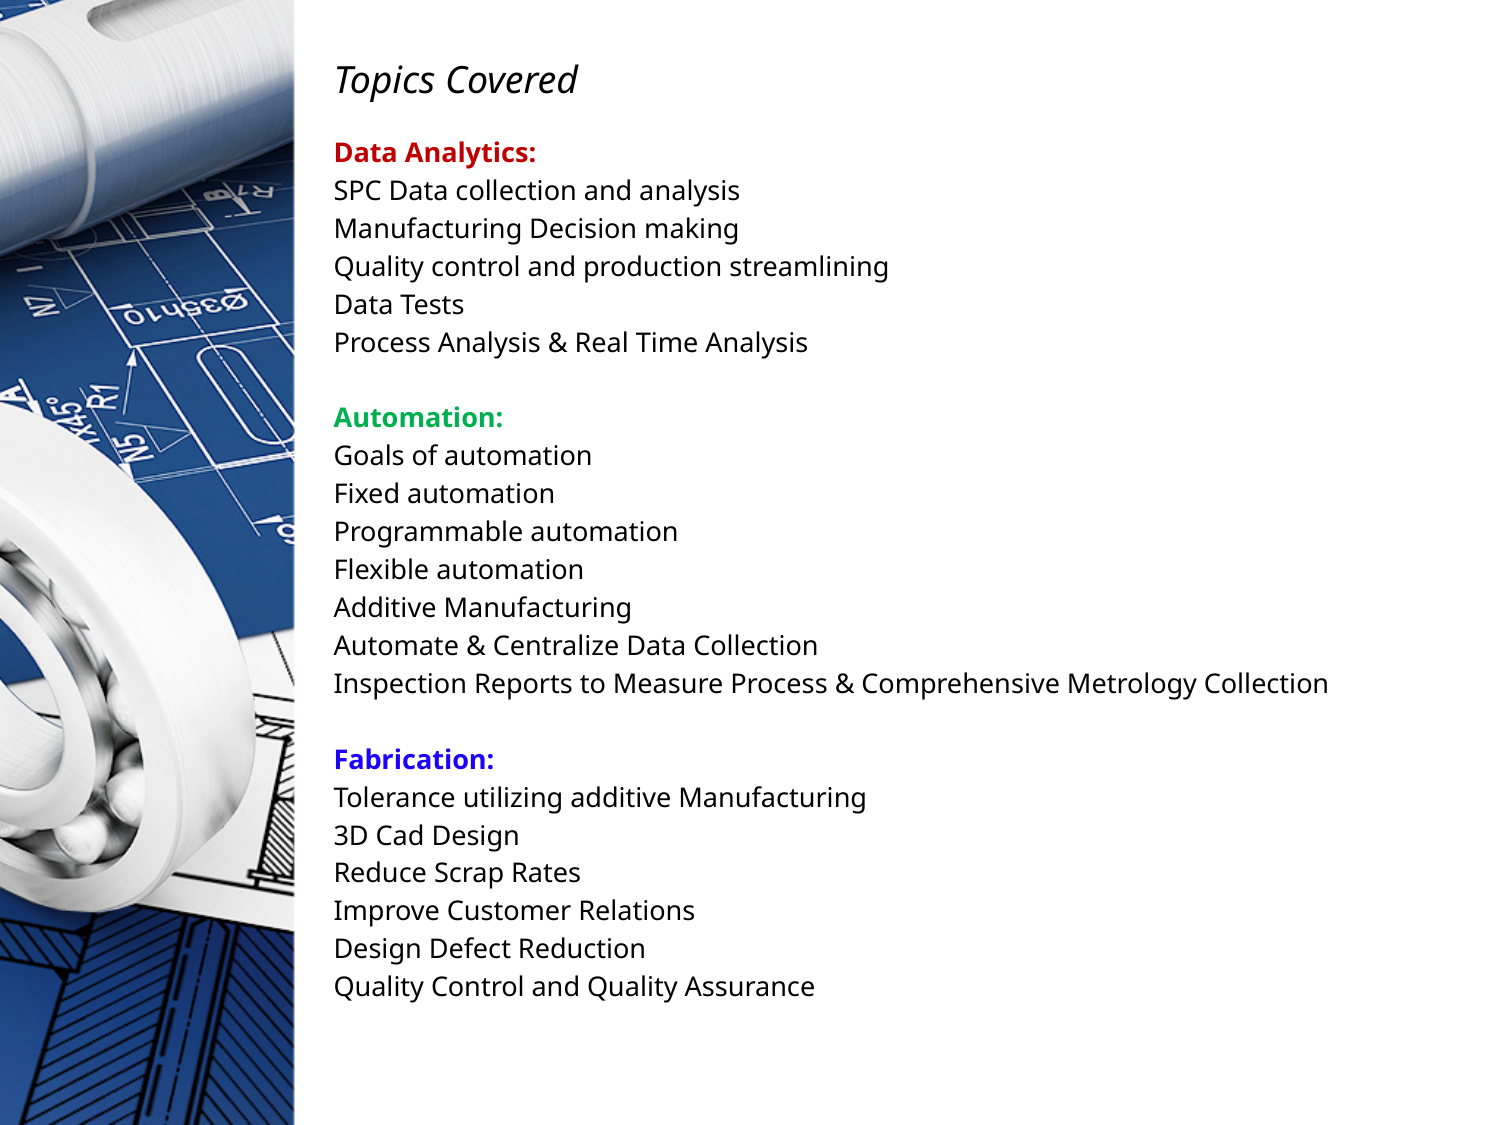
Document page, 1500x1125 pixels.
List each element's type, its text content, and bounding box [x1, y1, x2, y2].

list Data Analytics: SPC Data collection and analysis Manufacturing Decision making Quality control and production streamlining Data Tests Process Analysis & Real Time Analysis Automation: Goals of automation Fixed automation Programmable automation Flexible automation Additive Manufacturing Automate & Centralize Data Collection Inspection Reports to Measure Process & Comprehensive Metrology Collection Fabrication: Tolerance utilizing additive Manufacturing 3D Cad Design Reduce Scrap Rates Improve Customer Relations Design Defect Reduction Quality Control and Quality Assurance [318, 36, 1450, 780]
picture [0, 0, 1500, 1125]
